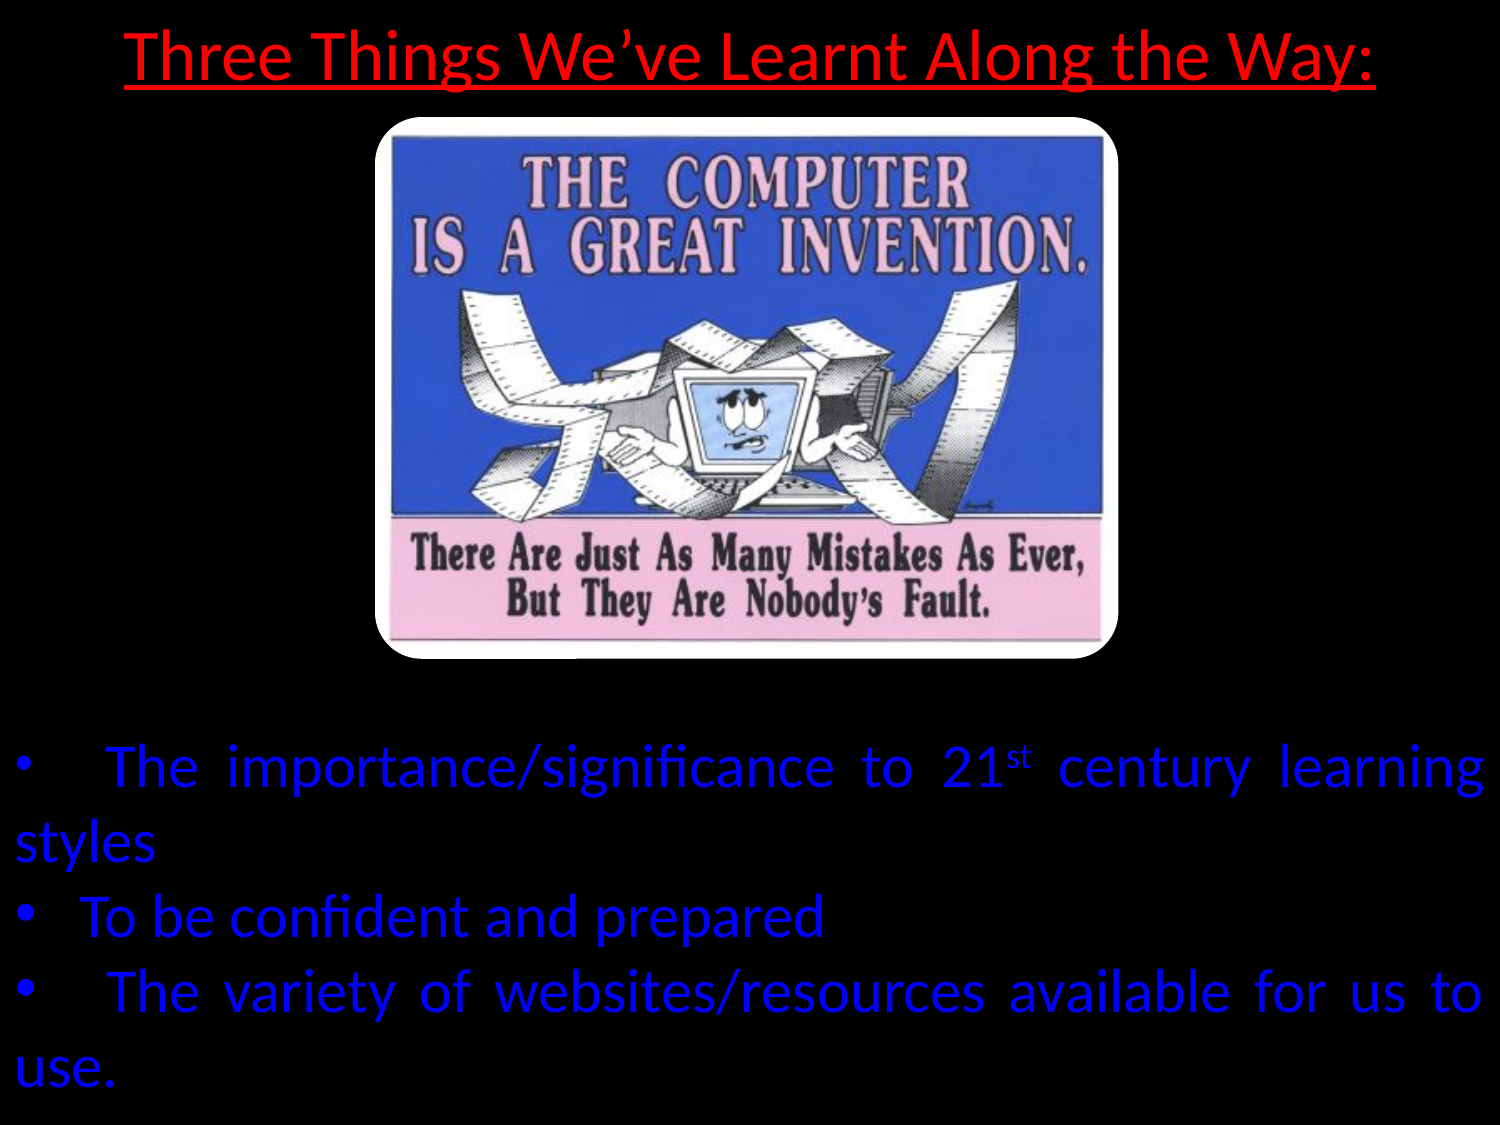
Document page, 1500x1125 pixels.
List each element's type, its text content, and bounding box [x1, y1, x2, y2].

text_box Three Things We’ve Learnt Along the Way: The importance/significance to 21st century learning styles To be confident and prepared The variety of websites/resources available for us to use. [0, 0, 1500, 1107]
picture [374, 116, 1119, 659]
